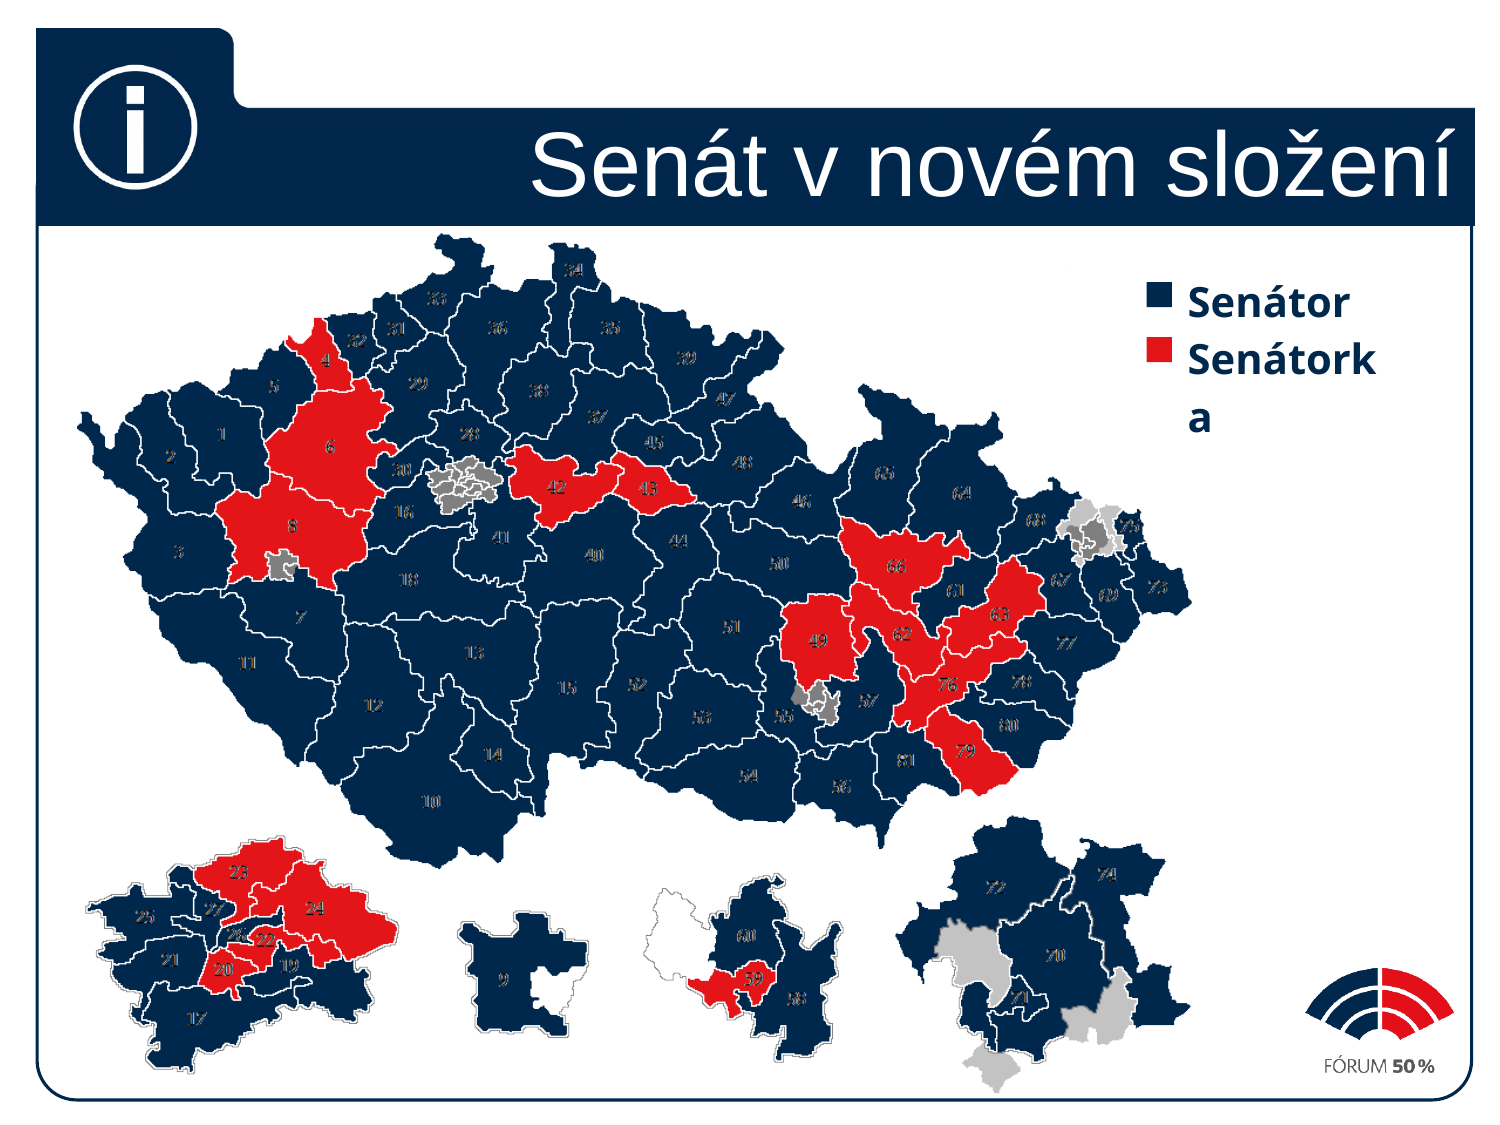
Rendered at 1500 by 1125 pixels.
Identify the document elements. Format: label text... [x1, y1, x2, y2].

picture [1305, 968, 1454, 1073]
text_box Senátor Senátorka [1199, 260, 1406, 412]
picture [36, 28, 1475, 1104]
title Senát v novém složení [229, 107, 1473, 226]
